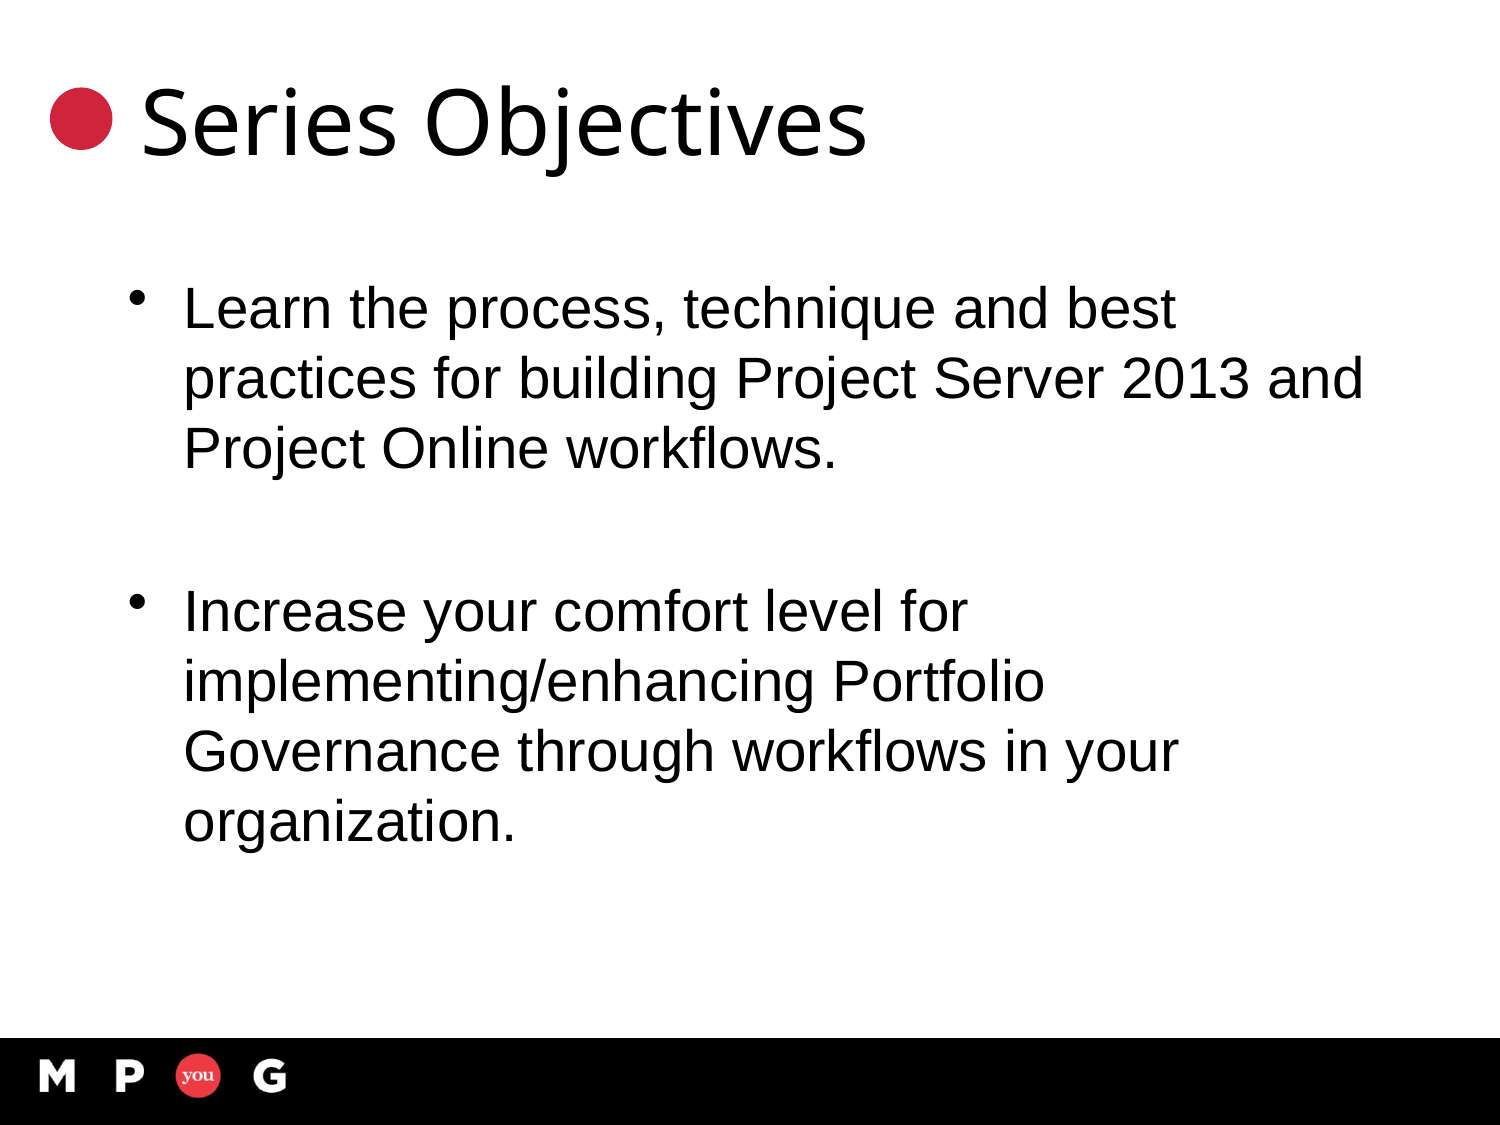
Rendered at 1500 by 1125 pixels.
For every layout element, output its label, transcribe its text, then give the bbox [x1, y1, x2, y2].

list Learn the process, technique and best practices for building Project Server 2013 and Project Online workflows. Increase your comfort level for implementing/enhancing Portfolio Governance through workflows in your organization. [112, 262, 1388, 1001]
title Series Objectives [124, 24, 1438, 213]
picture [37, 1052, 288, 1100]
